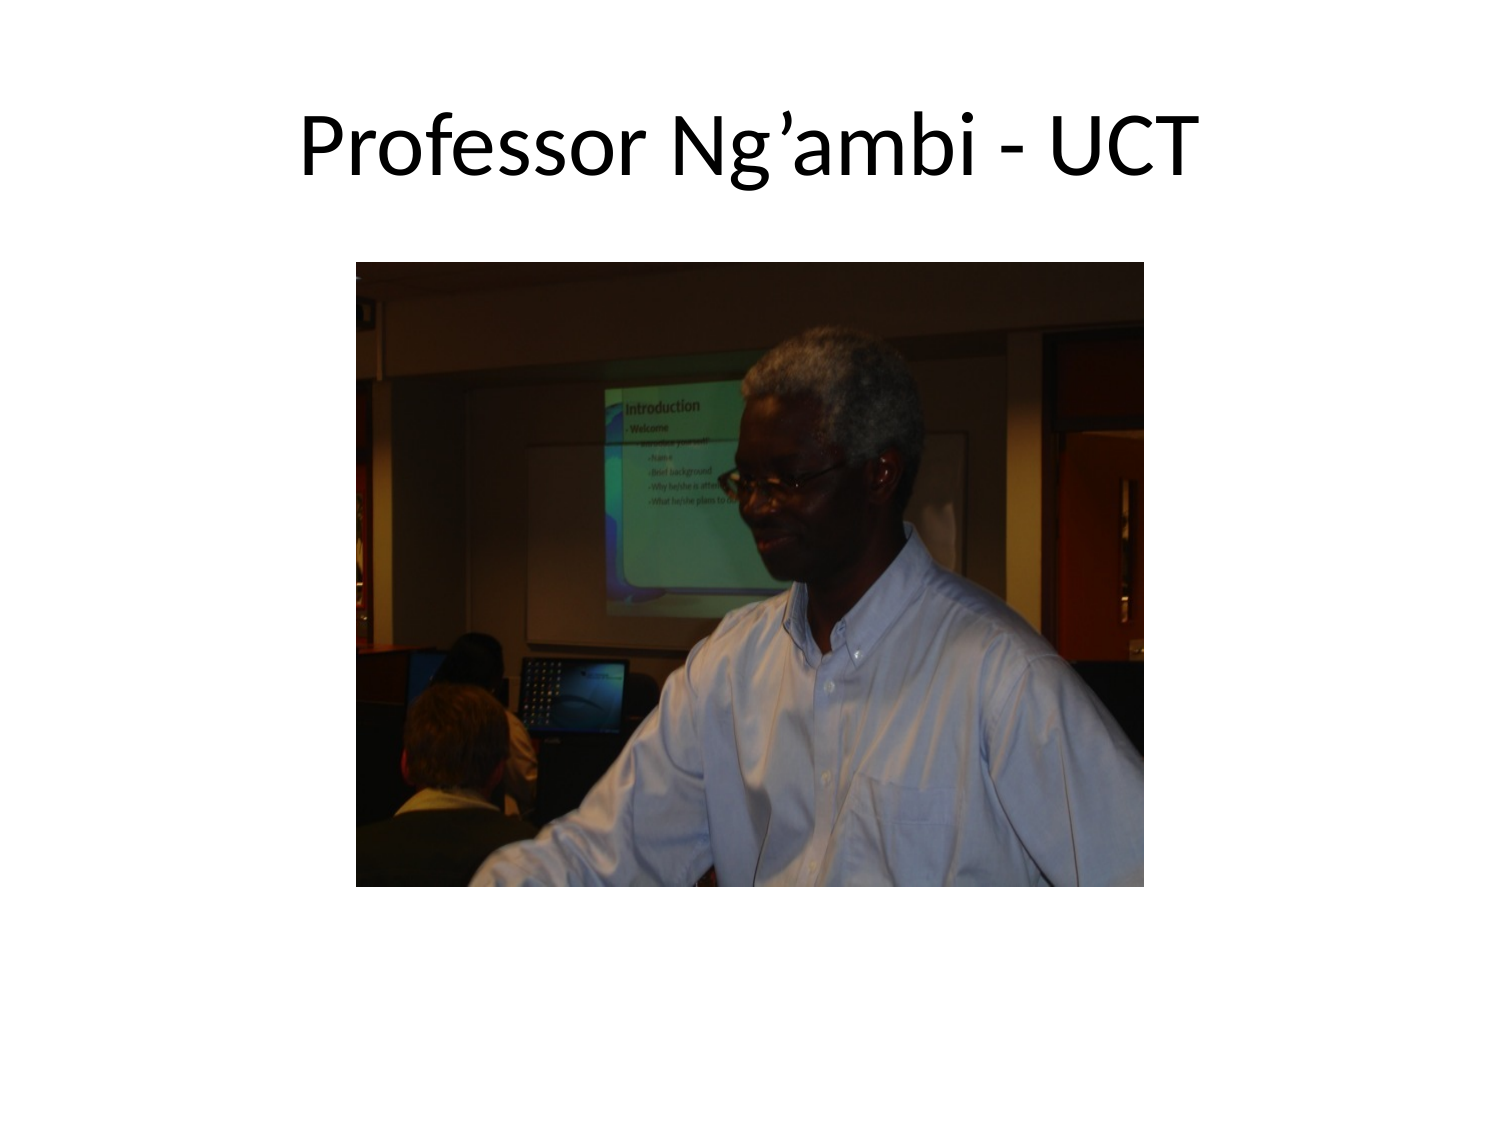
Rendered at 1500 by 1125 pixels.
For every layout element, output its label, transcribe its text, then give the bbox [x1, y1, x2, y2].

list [74, 262, 1426, 887]
title Professor Ng’ambi - UCT [75, 45, 1425, 233]
